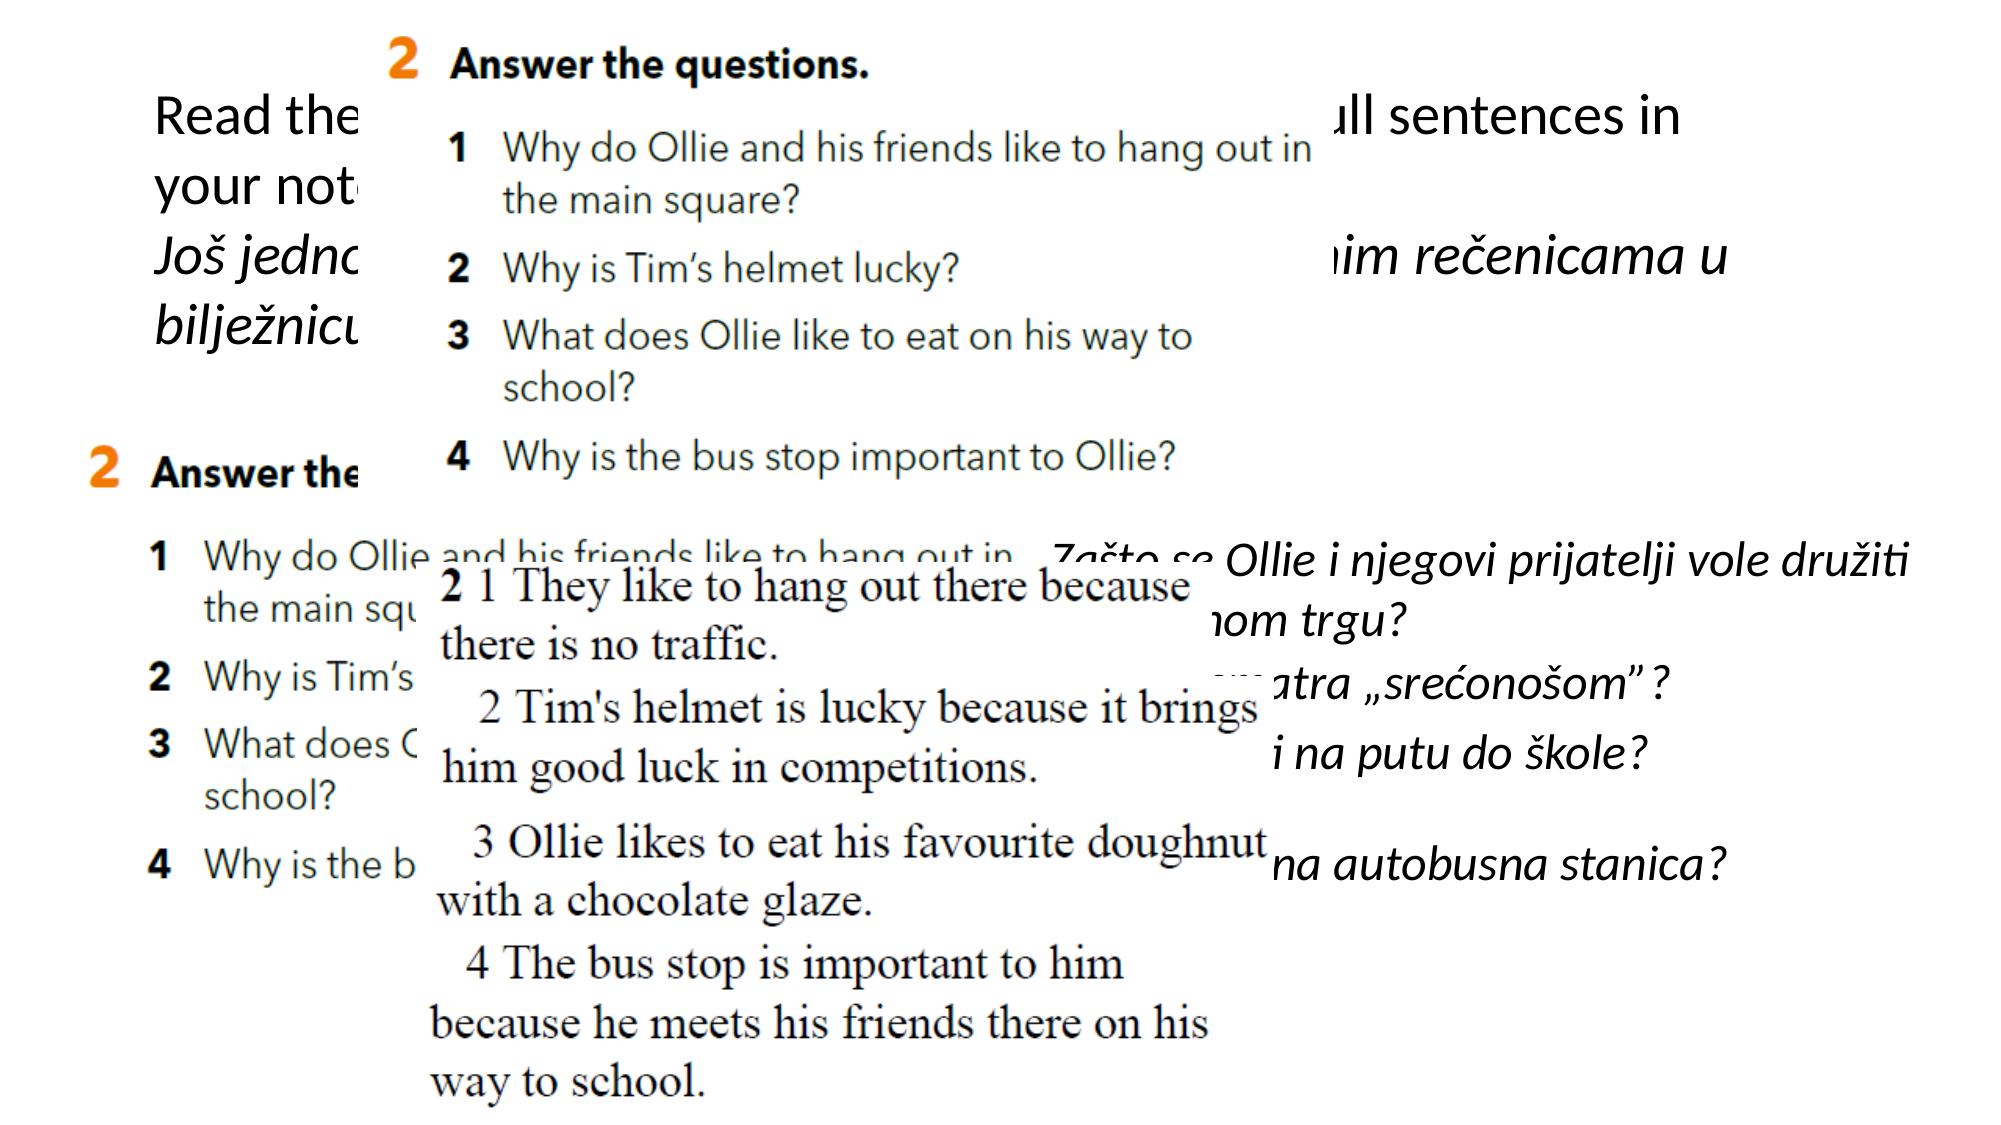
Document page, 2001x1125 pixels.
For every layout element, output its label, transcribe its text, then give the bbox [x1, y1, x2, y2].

picture [417, 938, 1221, 1117]
text_box Read the text again and answer the questions in full sentences in your notebook. Još jednom pročitaj tekst i odgovori na pitanja punim rečenicama u bilježnicu. [1334, 69, 1753, 364]
text_box Zašto se Ollie i njegovi prijatelji vole družiti na glavnom trgu? [1035, 519, 1941, 654]
text_box Zašto se Timova kaciga smatra „srećonošom”? [1212, 642, 1753, 712]
picture [59, 13, 1334, 933]
text_box Zašto je Olliju važna autobusna stanica? [1274, 823, 1941, 898]
text_box Što Ollie voli jesti na putu do škole? [1274, 712, 1962, 787]
text_box Read the text again and answer the questions in full sentences in your notebook. Još jednom pročitaj tekst i odgovori na pitanja punim rečenicama u bilježnicu. [140, 69, 358, 364]
